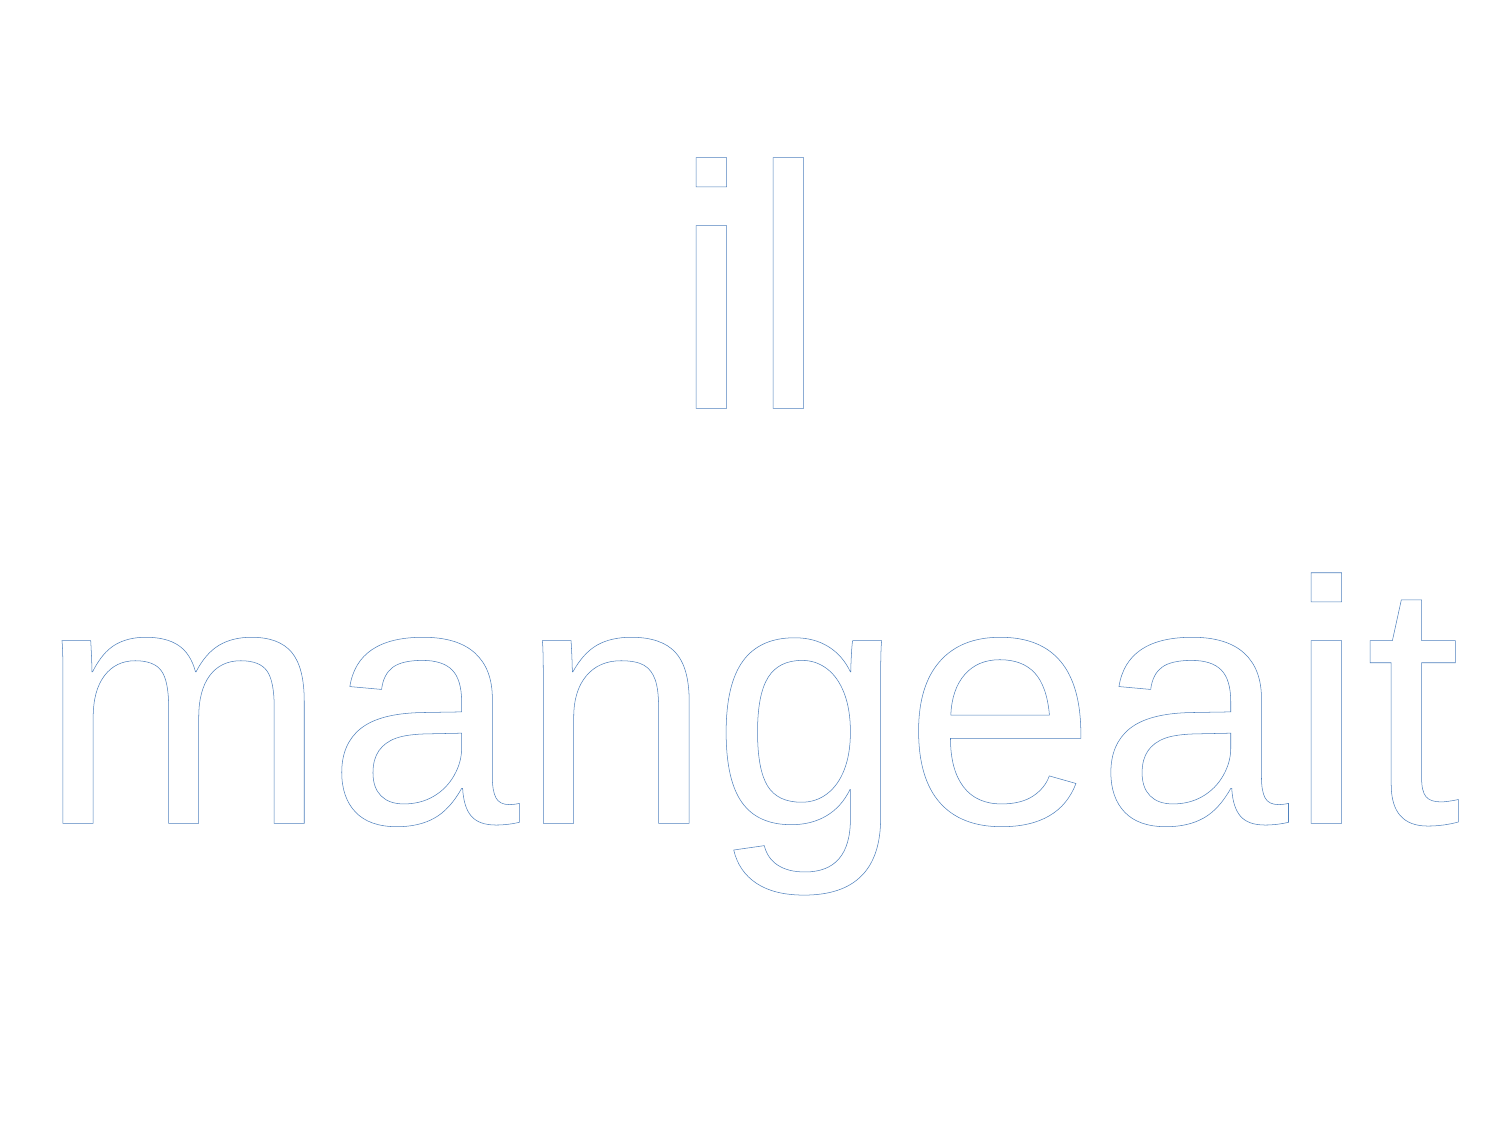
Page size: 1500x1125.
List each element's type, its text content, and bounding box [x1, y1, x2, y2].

text_box il mangeait [0, 55, 1500, 900]
